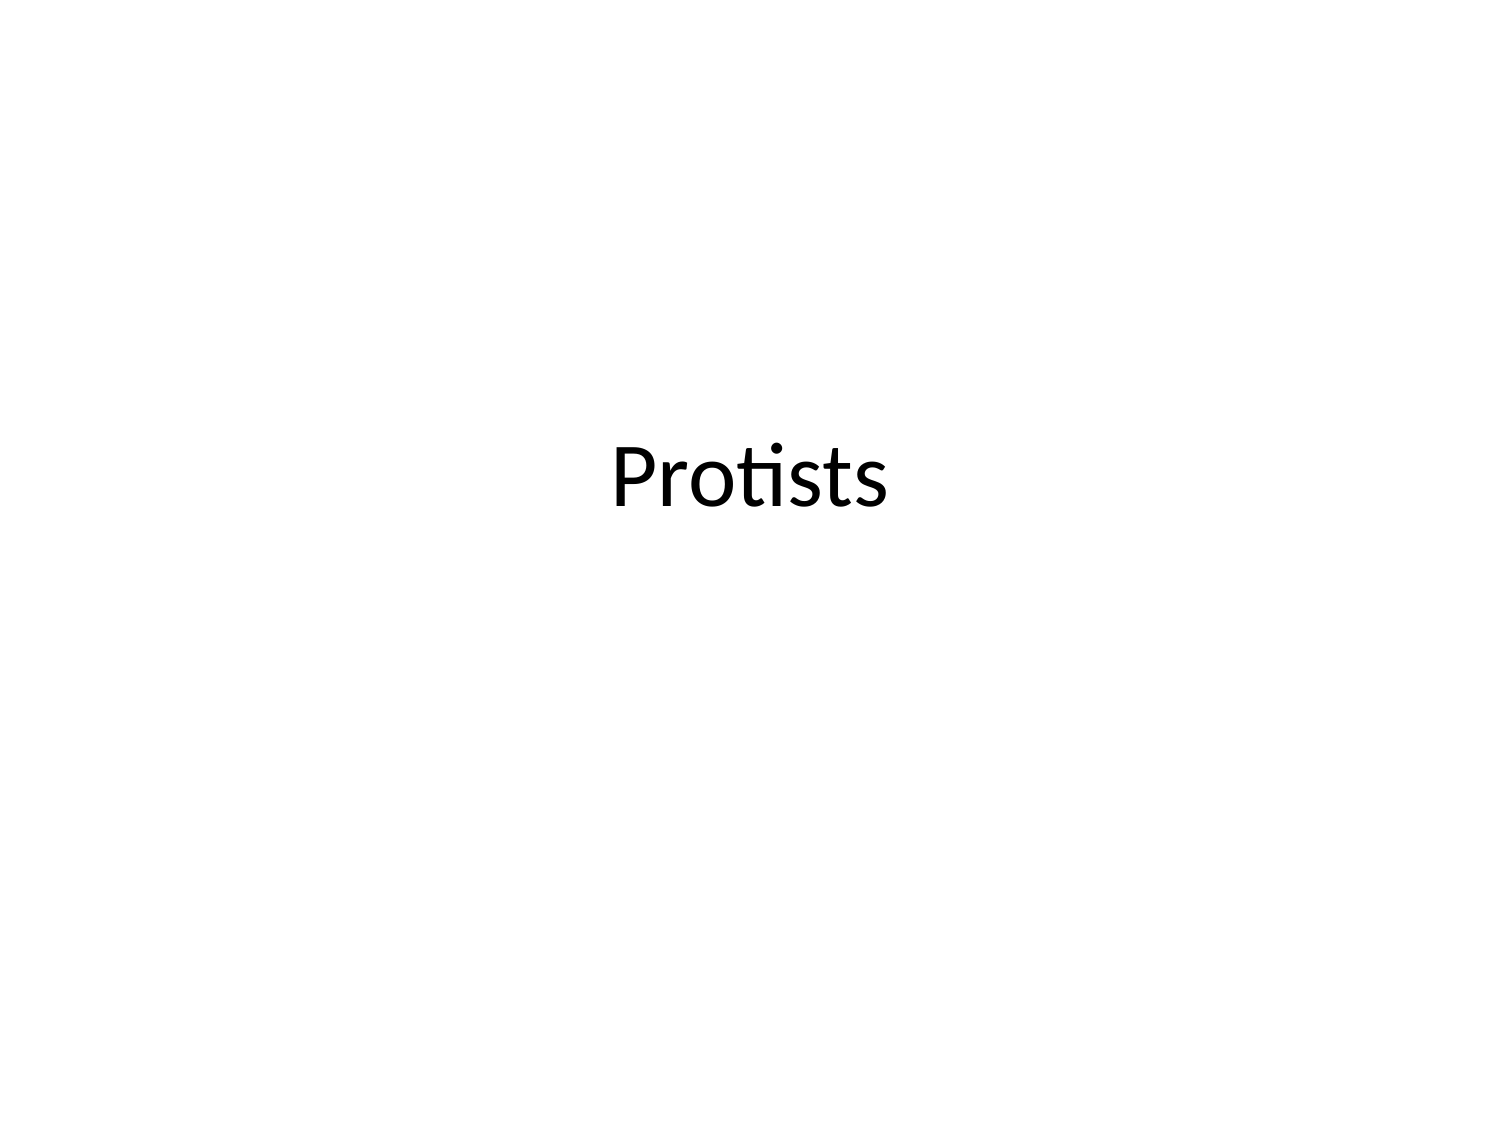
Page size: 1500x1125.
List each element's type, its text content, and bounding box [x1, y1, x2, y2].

title Protists [112, 349, 1388, 591]
